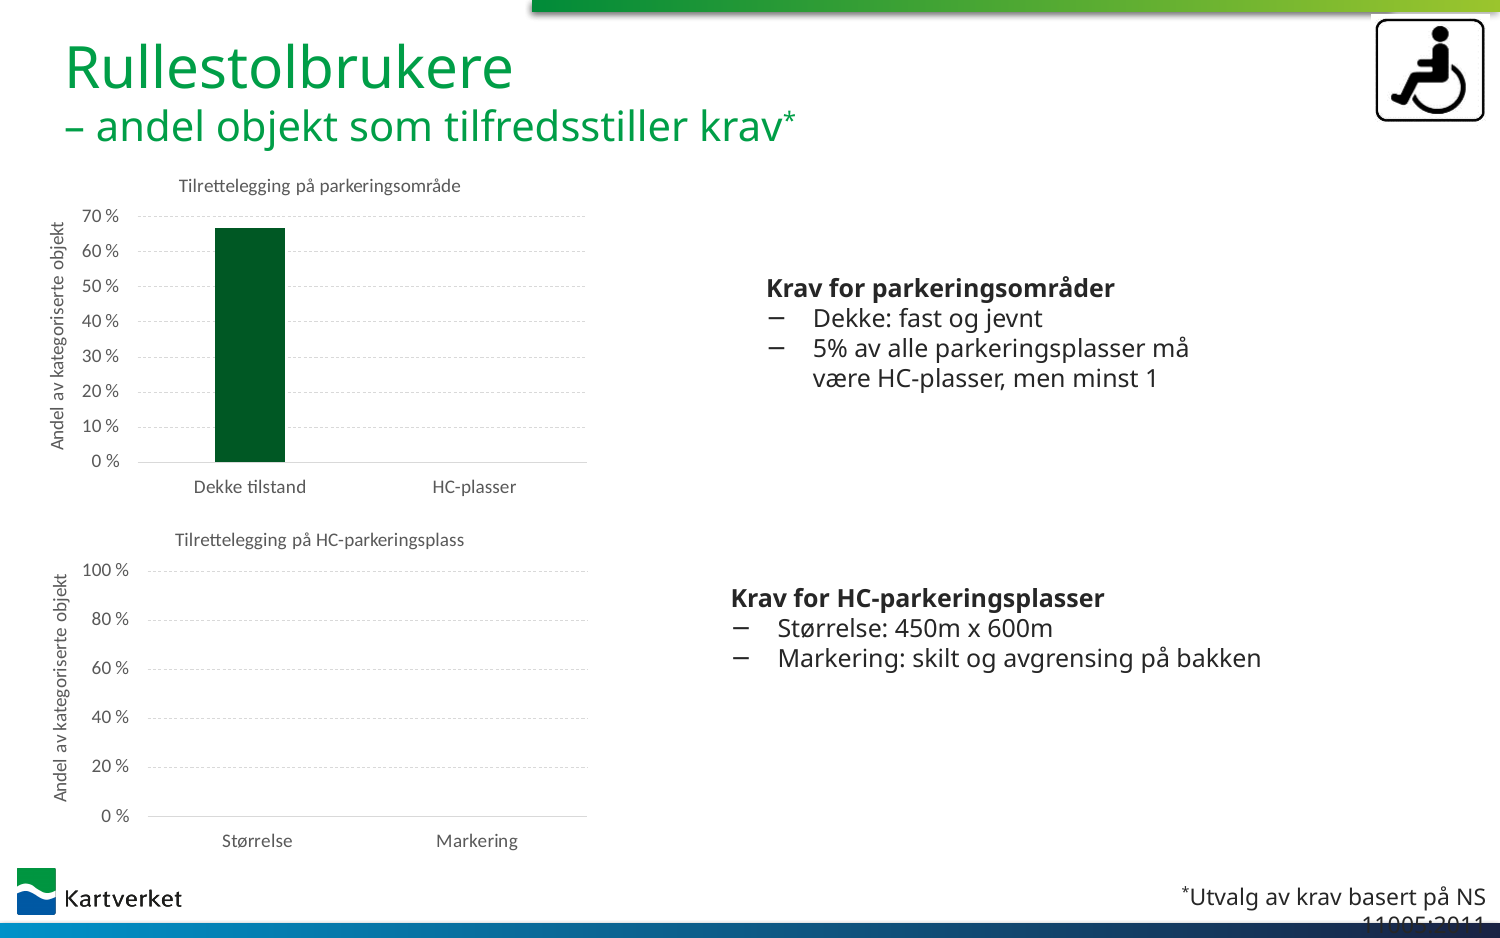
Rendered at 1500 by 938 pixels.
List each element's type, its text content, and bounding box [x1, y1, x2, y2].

text_box Rullestolbrukere – andel objekt som tilfredsstiller krav* [49, 23, 1431, 158]
text_box *Utvalg av krav basert på NS 11005:2011 [1068, 873, 1500, 938]
picture [41, 166, 598, 505]
picture [1371, 13, 1491, 127]
text_box Krav for HC-parkeringsplasser Størrelse: 450m x 600m Markering: skilt og avgrensing på bakken [715, 574, 1278, 680]
text_box Krav for parkeringsområder Dekke: fast og jevnt 5% av alle parkeringsplasser må være HC-plasser, men minst 1 [751, 264, 1232, 400]
picture [41, 520, 598, 859]
